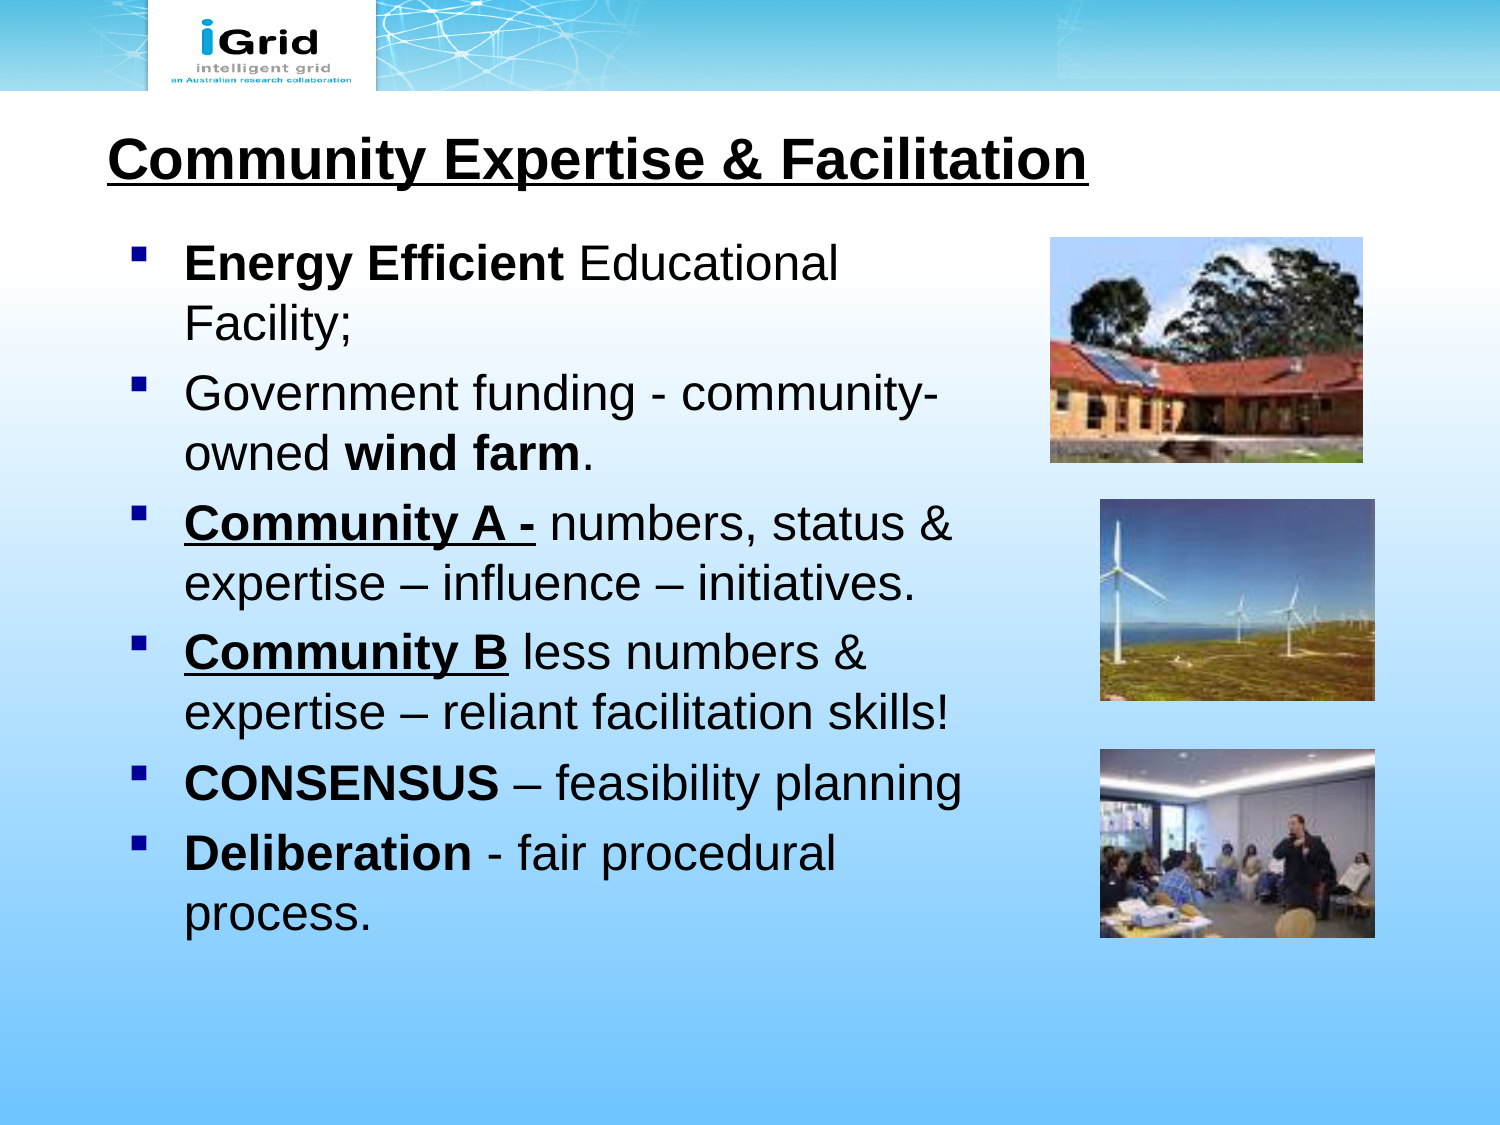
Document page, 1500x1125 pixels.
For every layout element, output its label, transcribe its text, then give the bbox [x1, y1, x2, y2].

picture [0, 0, 1500, 91]
list Energy Efficient Educational Facility; Government funding - community-owned wind farm. Community A - numbers, status & expertise – influence – initiatives. Community B less numbers & expertise – reliant facilitation skills! CONSENSUS – feasibility planning Deliberation - fair procedural process. [112, 222, 1013, 1051]
title Community Expertise & Facilitation [91, 112, 1385, 201]
picture [1099, 499, 1376, 701]
picture [1049, 237, 1363, 463]
picture [1099, 749, 1376, 938]
